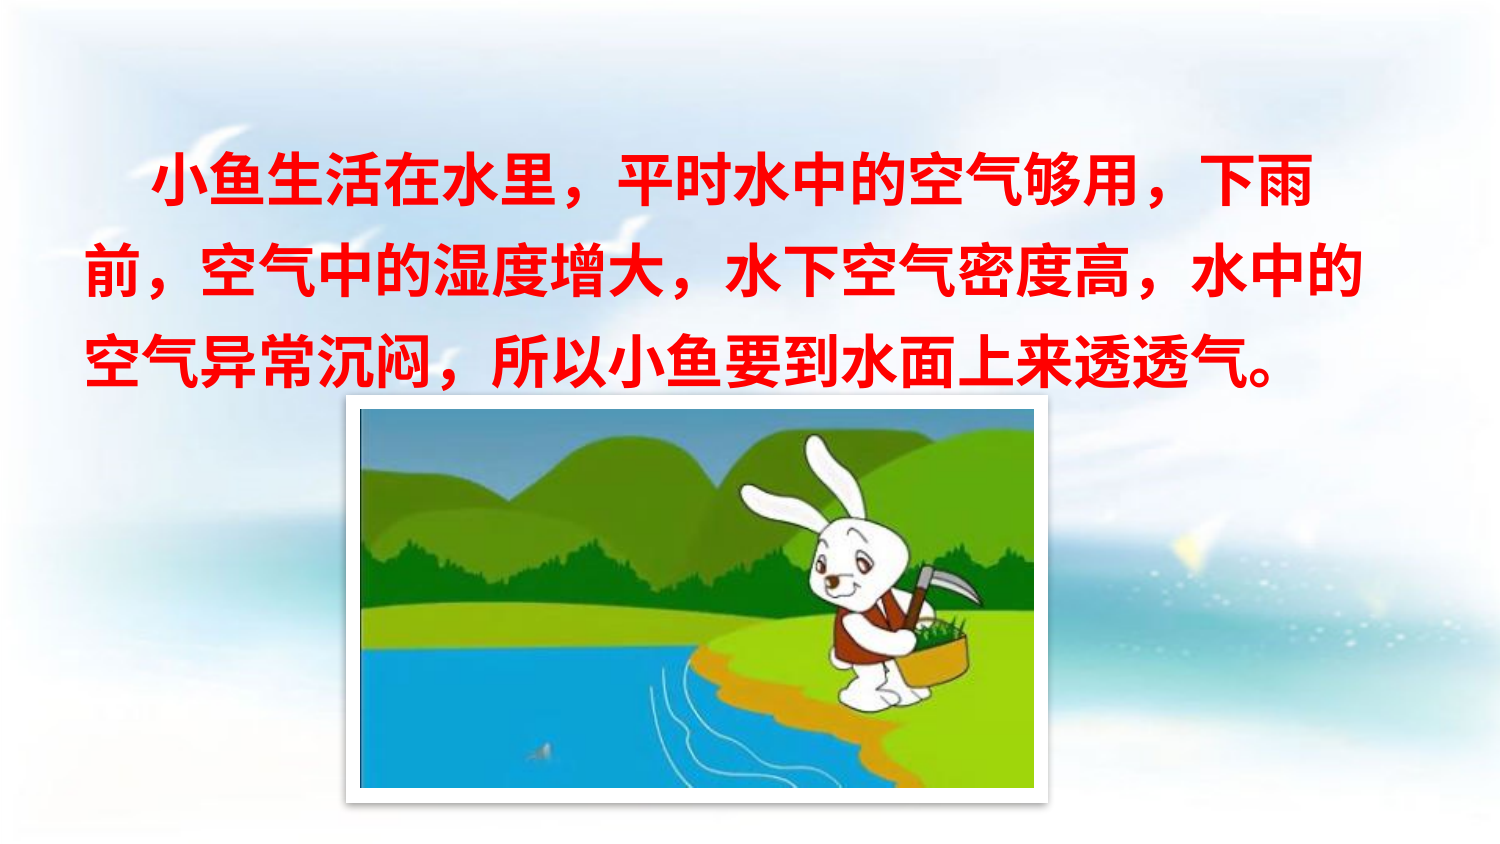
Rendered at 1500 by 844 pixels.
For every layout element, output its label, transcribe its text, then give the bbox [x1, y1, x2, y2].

picture [0, 0, 1500, 844]
text_box 小鱼生活在水里，平时水中的空气够用，下雨前，空气中的湿度增大，水下空气密度高，水中的空气异常沉闷，所以小鱼要到水面上来透透气。 [68, 114, 1423, 403]
